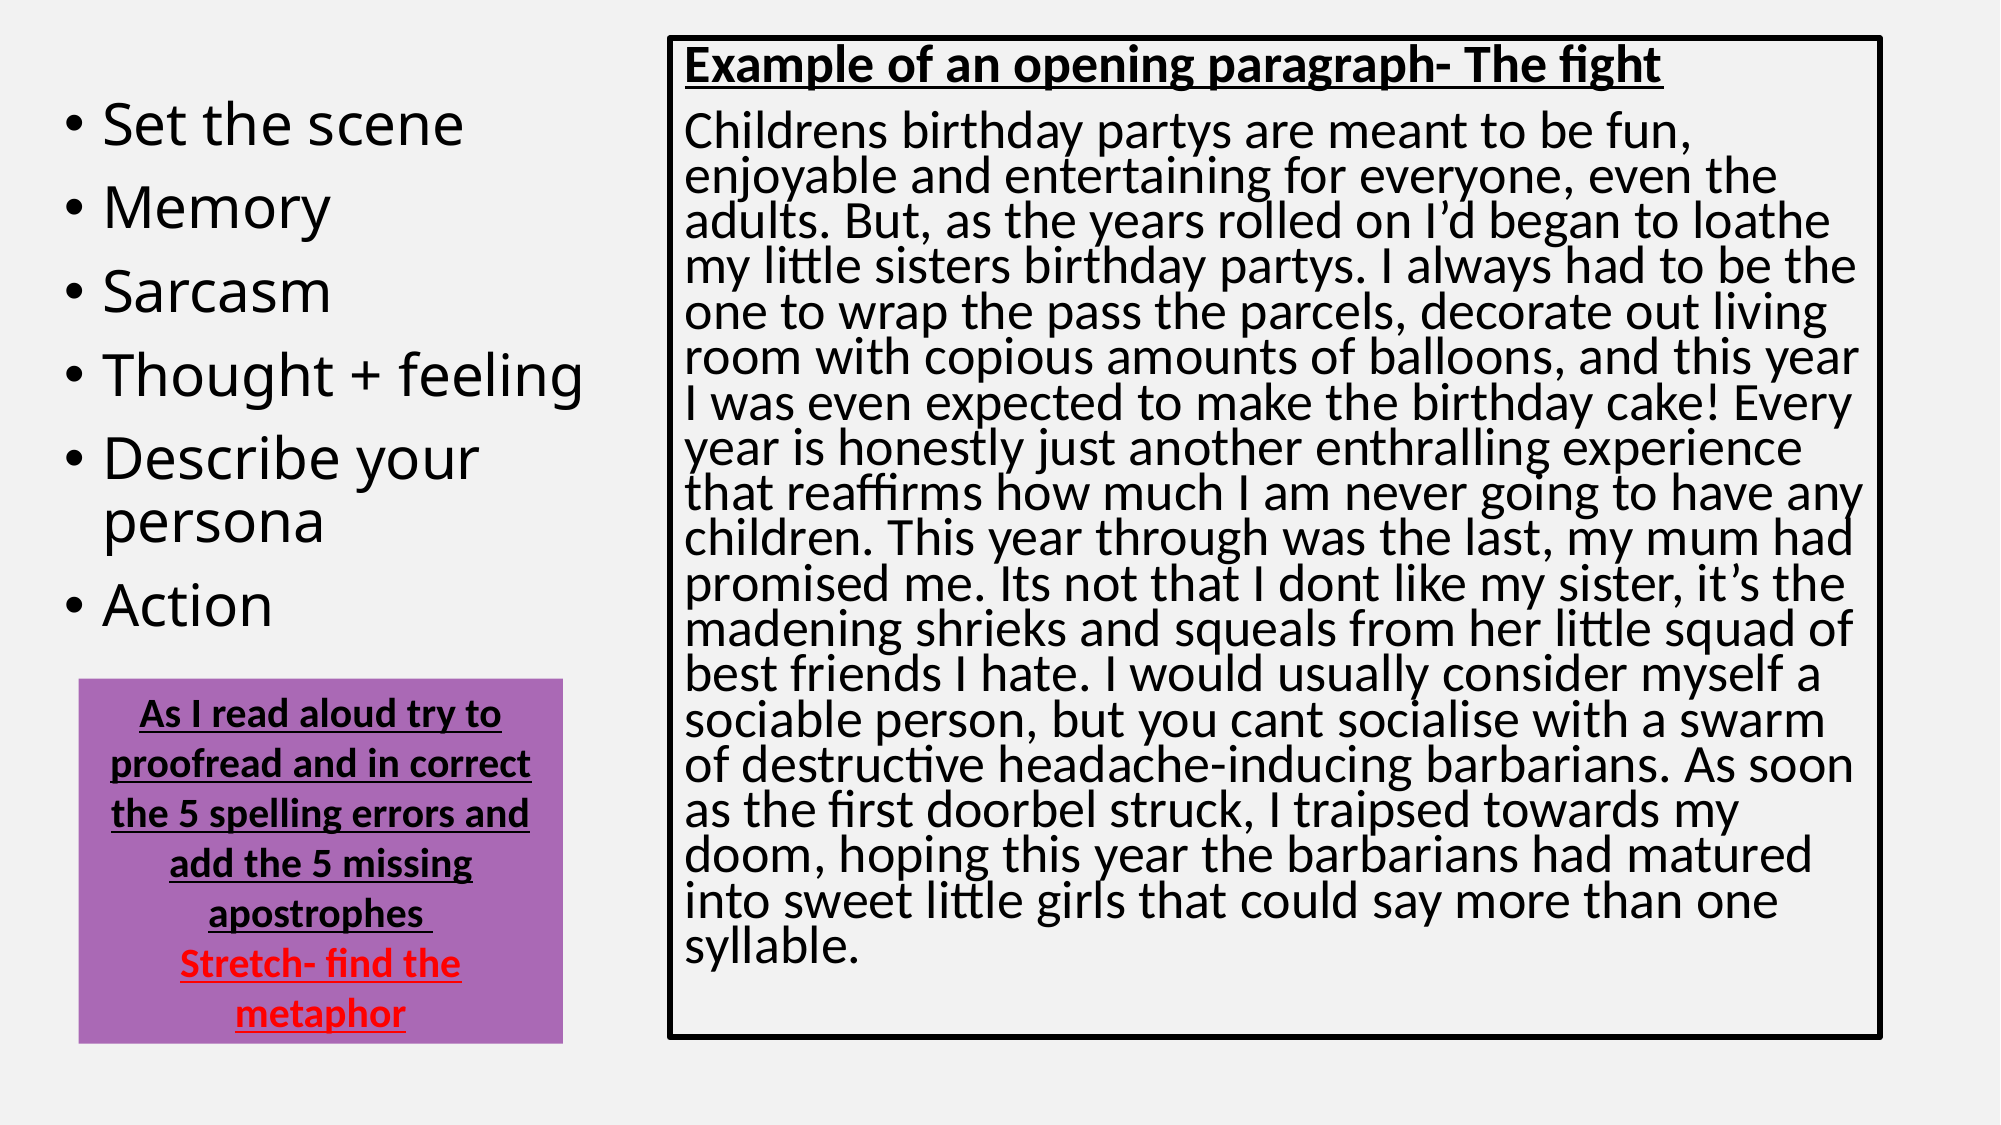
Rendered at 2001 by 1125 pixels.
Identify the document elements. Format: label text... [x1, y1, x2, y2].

text_box As I read aloud try to proofread and in correct the 5 spelling errors and add the 5 missing apostrophes Stretch- find the metaphor [78, 678, 563, 1044]
list Set the scene Memory Sarcasm Thought + feeling Describe your persona Action [49, 87, 669, 815]
text_box Example of an opening paragraph- The fight Childrens birthday partys are meant to be fun, enjoyable and entertaining for everyone, even the adults. But, as the years rolled on I’d began to loathe my little sisters birthday partys. I always had to be the one to wrap the pass the parcels, decorate out living room with copious amounts of balloons, and this year I was even expected to make the birthday cake! Every year is honestly just another enthralling experience that reaffirms how much I am never going to have any children. This year through was the last, my mum had promised me. Its not that I dont like my sister, it’s the madening shrieks and squeals from her little squad of best friends I hate. I would usually consider myself a sociable person, but you cant socialise with a swarm of destructive headache-inducing barbarians. As soon as the first doorbel struck, I traipsed towards my doom, hoping this year the barbarians had matured into sweet little girls that could say more than one syllable. [669, 38, 1880, 1038]
